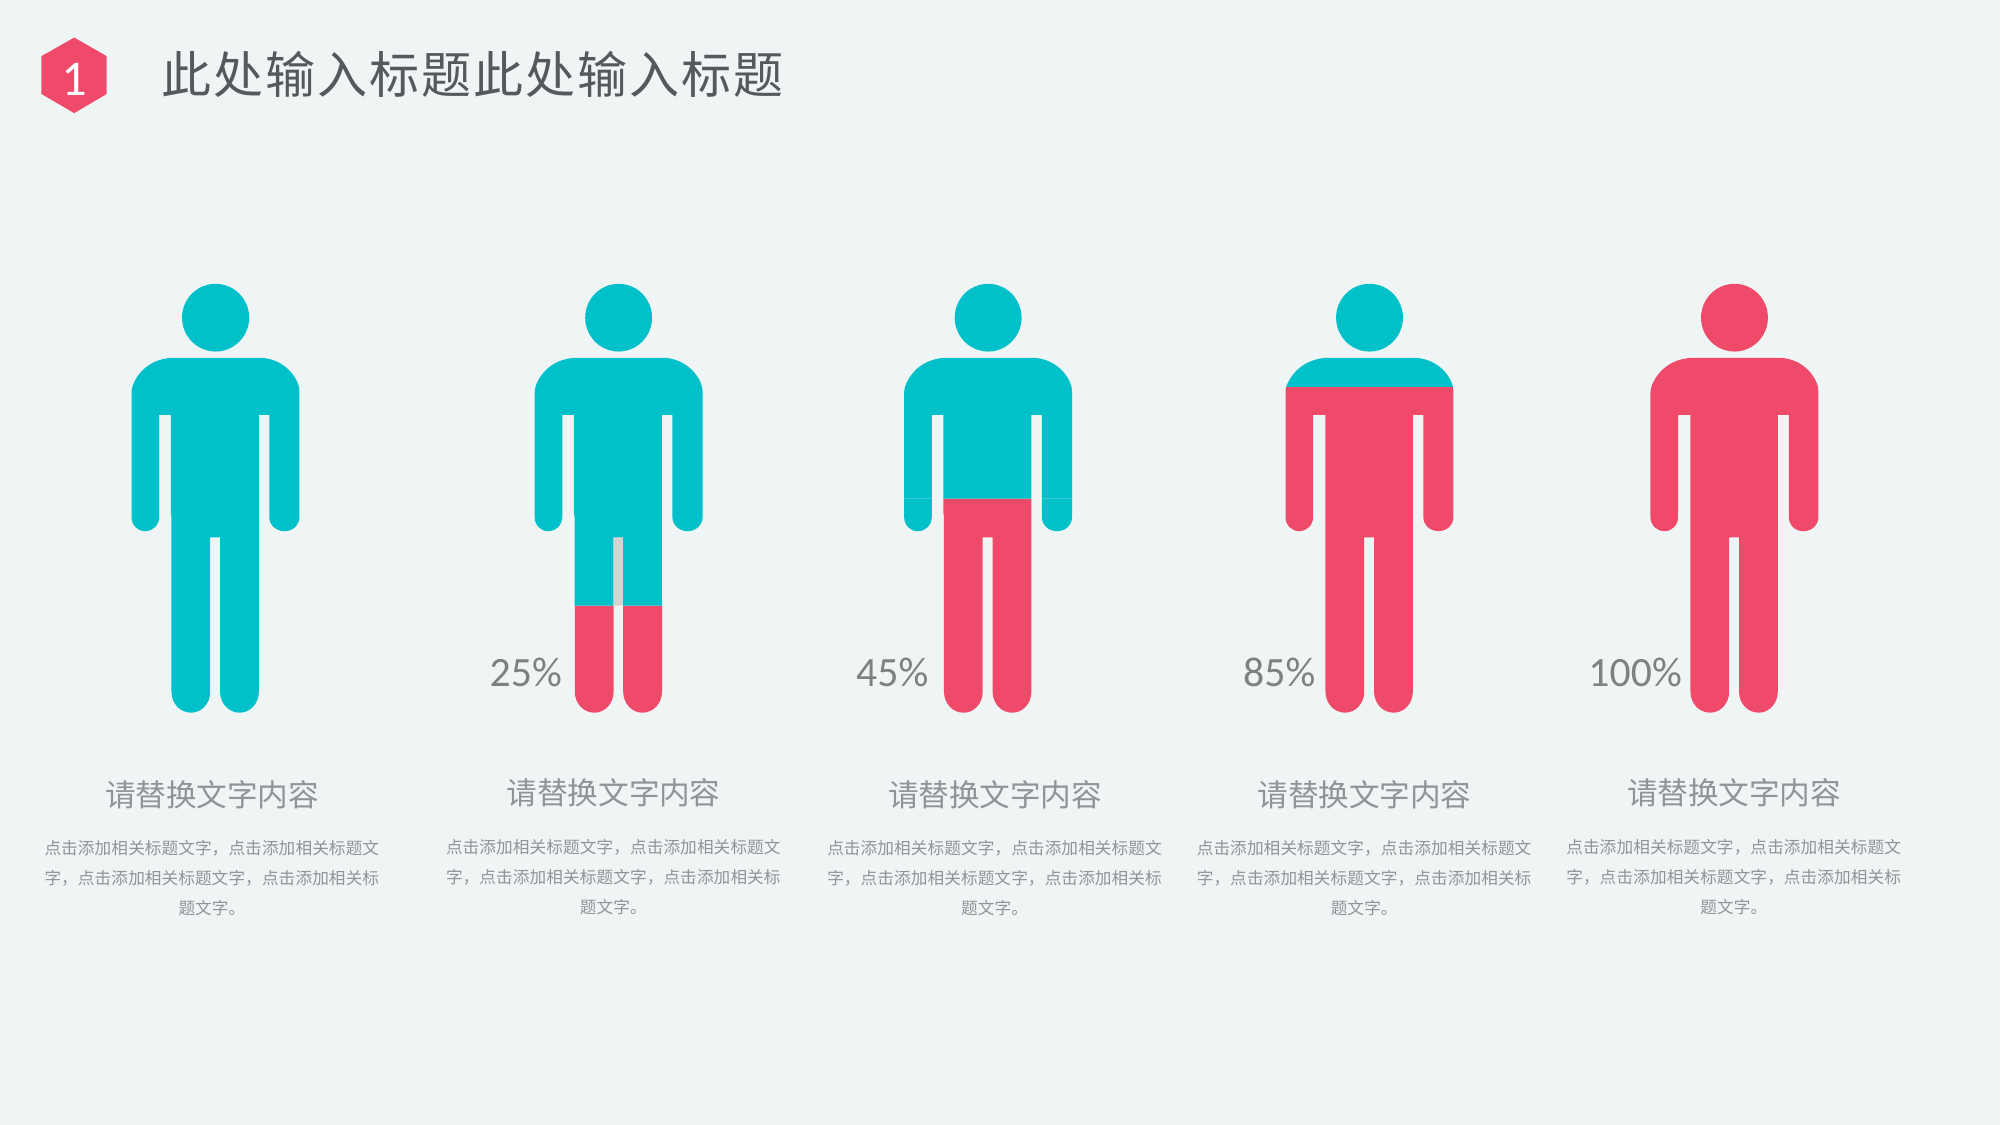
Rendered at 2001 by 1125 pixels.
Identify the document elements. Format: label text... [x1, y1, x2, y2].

text_box 请替换文字内容 [1243, 768, 1486, 820]
text_box [623, 605, 663, 713]
text_box 点击添加相关标题文字，点击添加相关标题文字，点击添加相关标题文字，点击添加相关标题文字。 [1179, 821, 1550, 925]
text_box [1285, 387, 1454, 713]
text_box [585, 283, 653, 352]
text_box [1650, 357, 1819, 713]
text_box 45% [841, 637, 944, 703]
text_box [904, 357, 1073, 499]
text_box 请替换文字内容 [873, 768, 1116, 820]
text_box 此处输入标题此处输入标题 [131, 29, 896, 119]
text_box 100% [1573, 637, 1697, 703]
text_box 请替换文字内容 [91, 768, 334, 820]
text_box [1286, 357, 1454, 388]
text_box 点击添加相关标题文字，点击添加相关标题文字，点击添加相关标题文字，点击添加相关标题文字。 [27, 821, 397, 925]
text_box [574, 606, 614, 713]
text_box [904, 499, 932, 532]
text_box 点击添加相关标题文字，点击添加相关标题文字，点击添加相关标题文字，点击添加相关标题文字。 [809, 821, 1179, 925]
text_box 85% [1228, 637, 1331, 703]
text_box [614, 538, 623, 606]
text_box [1701, 283, 1768, 352]
text_box 25% [474, 637, 577, 703]
text_box 点击添加相关标题文字，点击添加相关标题文字，点击添加相关标题文字，点击添加相关标题文字。 [1549, 819, 1919, 924]
text_box [534, 357, 703, 606]
text_box [1336, 283, 1403, 352]
text_box 1 [41, 37, 107, 114]
text_box 请替换文字内容 [492, 767, 735, 818]
text_box 点击添加相关标题文字，点击添加相关标题文字，点击添加相关标题文字，点击添加相关标题文字。 [428, 819, 799, 924]
text_box 请替换文字内容 [1612, 767, 1856, 818]
text_box [1041, 499, 1073, 532]
text_box [943, 499, 1032, 713]
text_box [954, 283, 1022, 352]
text_box [131, 357, 300, 713]
text_box [182, 283, 250, 352]
